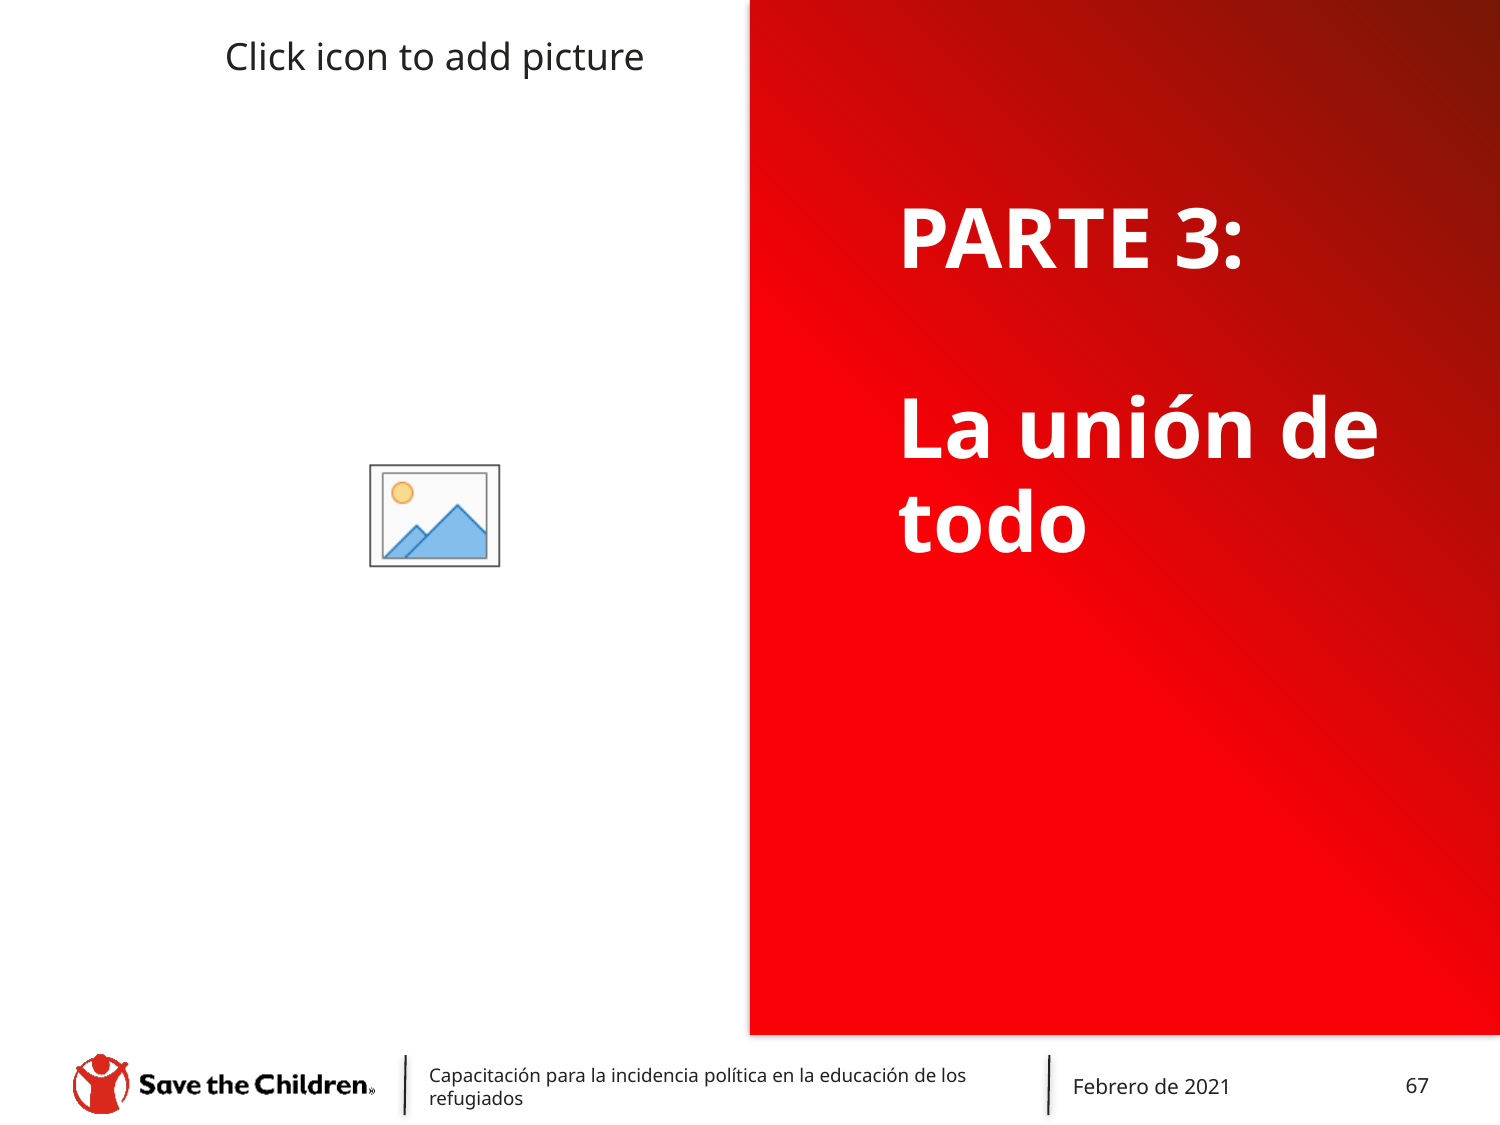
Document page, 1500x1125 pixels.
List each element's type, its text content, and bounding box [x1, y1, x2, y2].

title PARTE 3: La unión de todo [897, 192, 1430, 393]
footer Capacitación para la incidencia política en la educación de los refugiados [414, 1056, 1042, 1117]
slide_number 67 [1317, 1056, 1445, 1117]
slide_number Febrero de 2021 [1057, 1056, 1317, 1117]
picture [24, 25, 846, 1008]
picture [62, 1043, 386, 1125]
